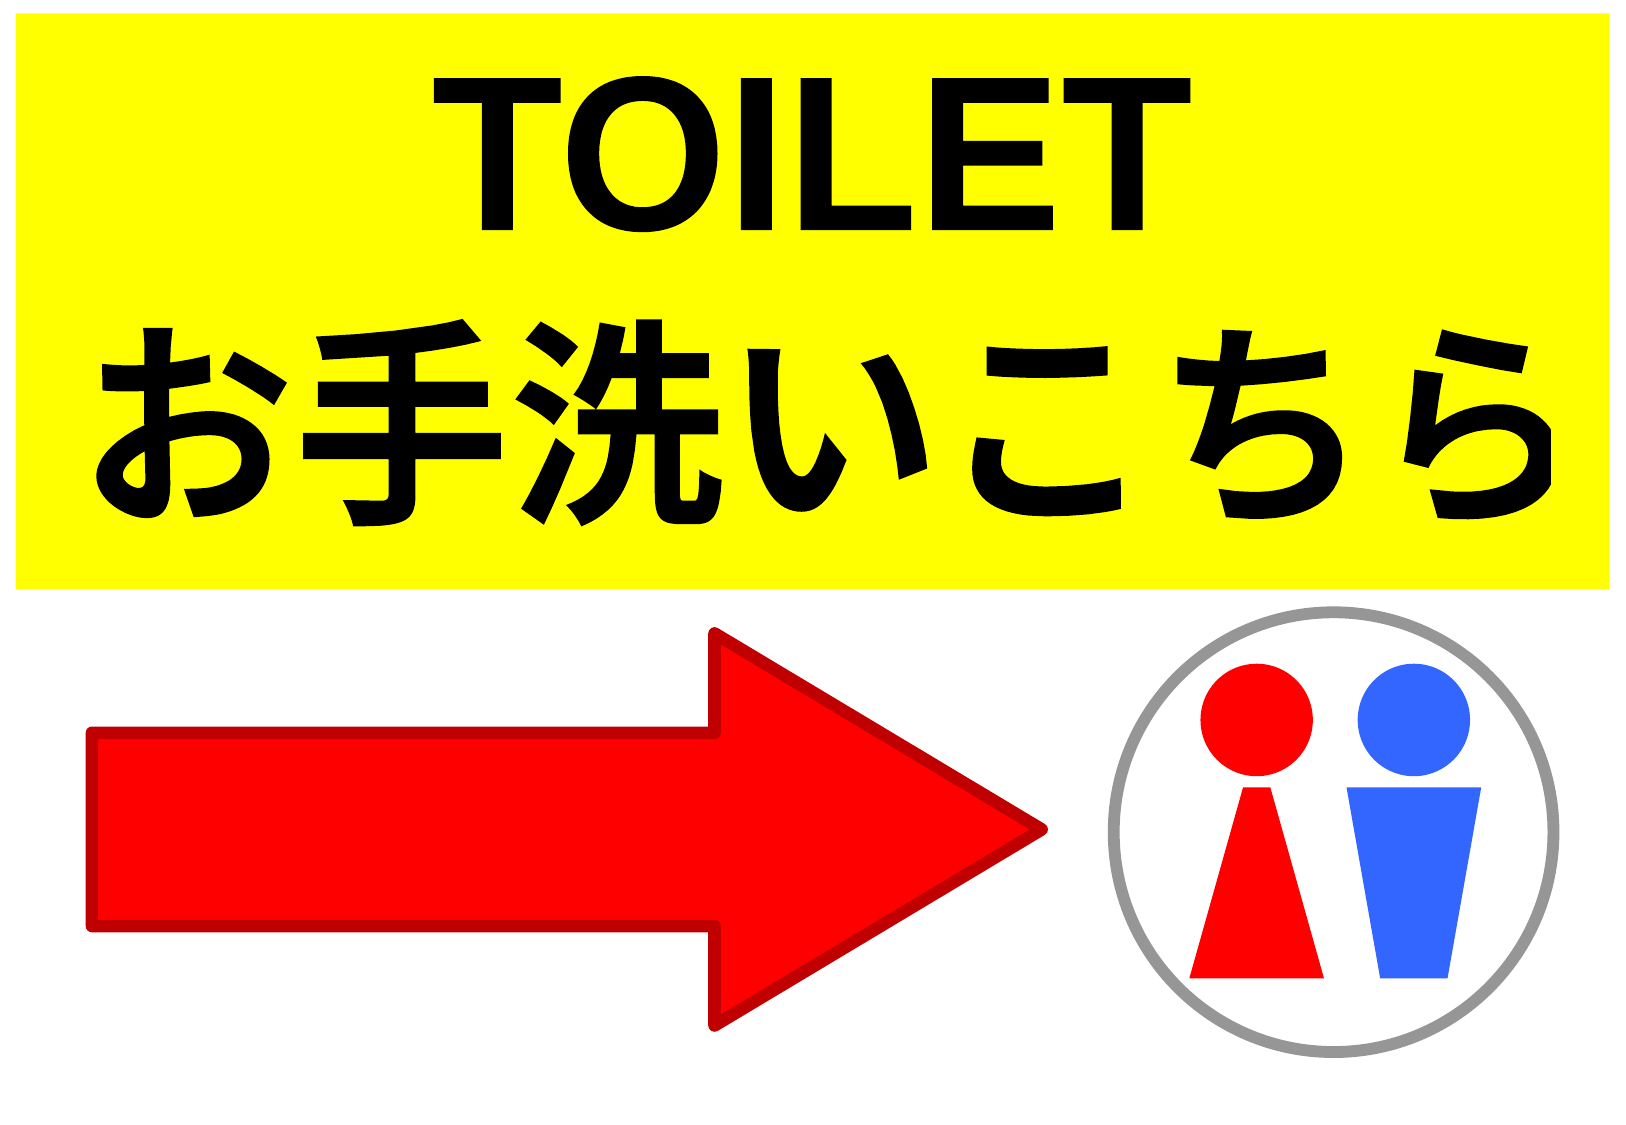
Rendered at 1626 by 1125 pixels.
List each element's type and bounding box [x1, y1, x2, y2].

text_box [14, 11, 1612, 591]
text_box [1107, 606, 1560, 1059]
text_box [89, 631, 1044, 1028]
